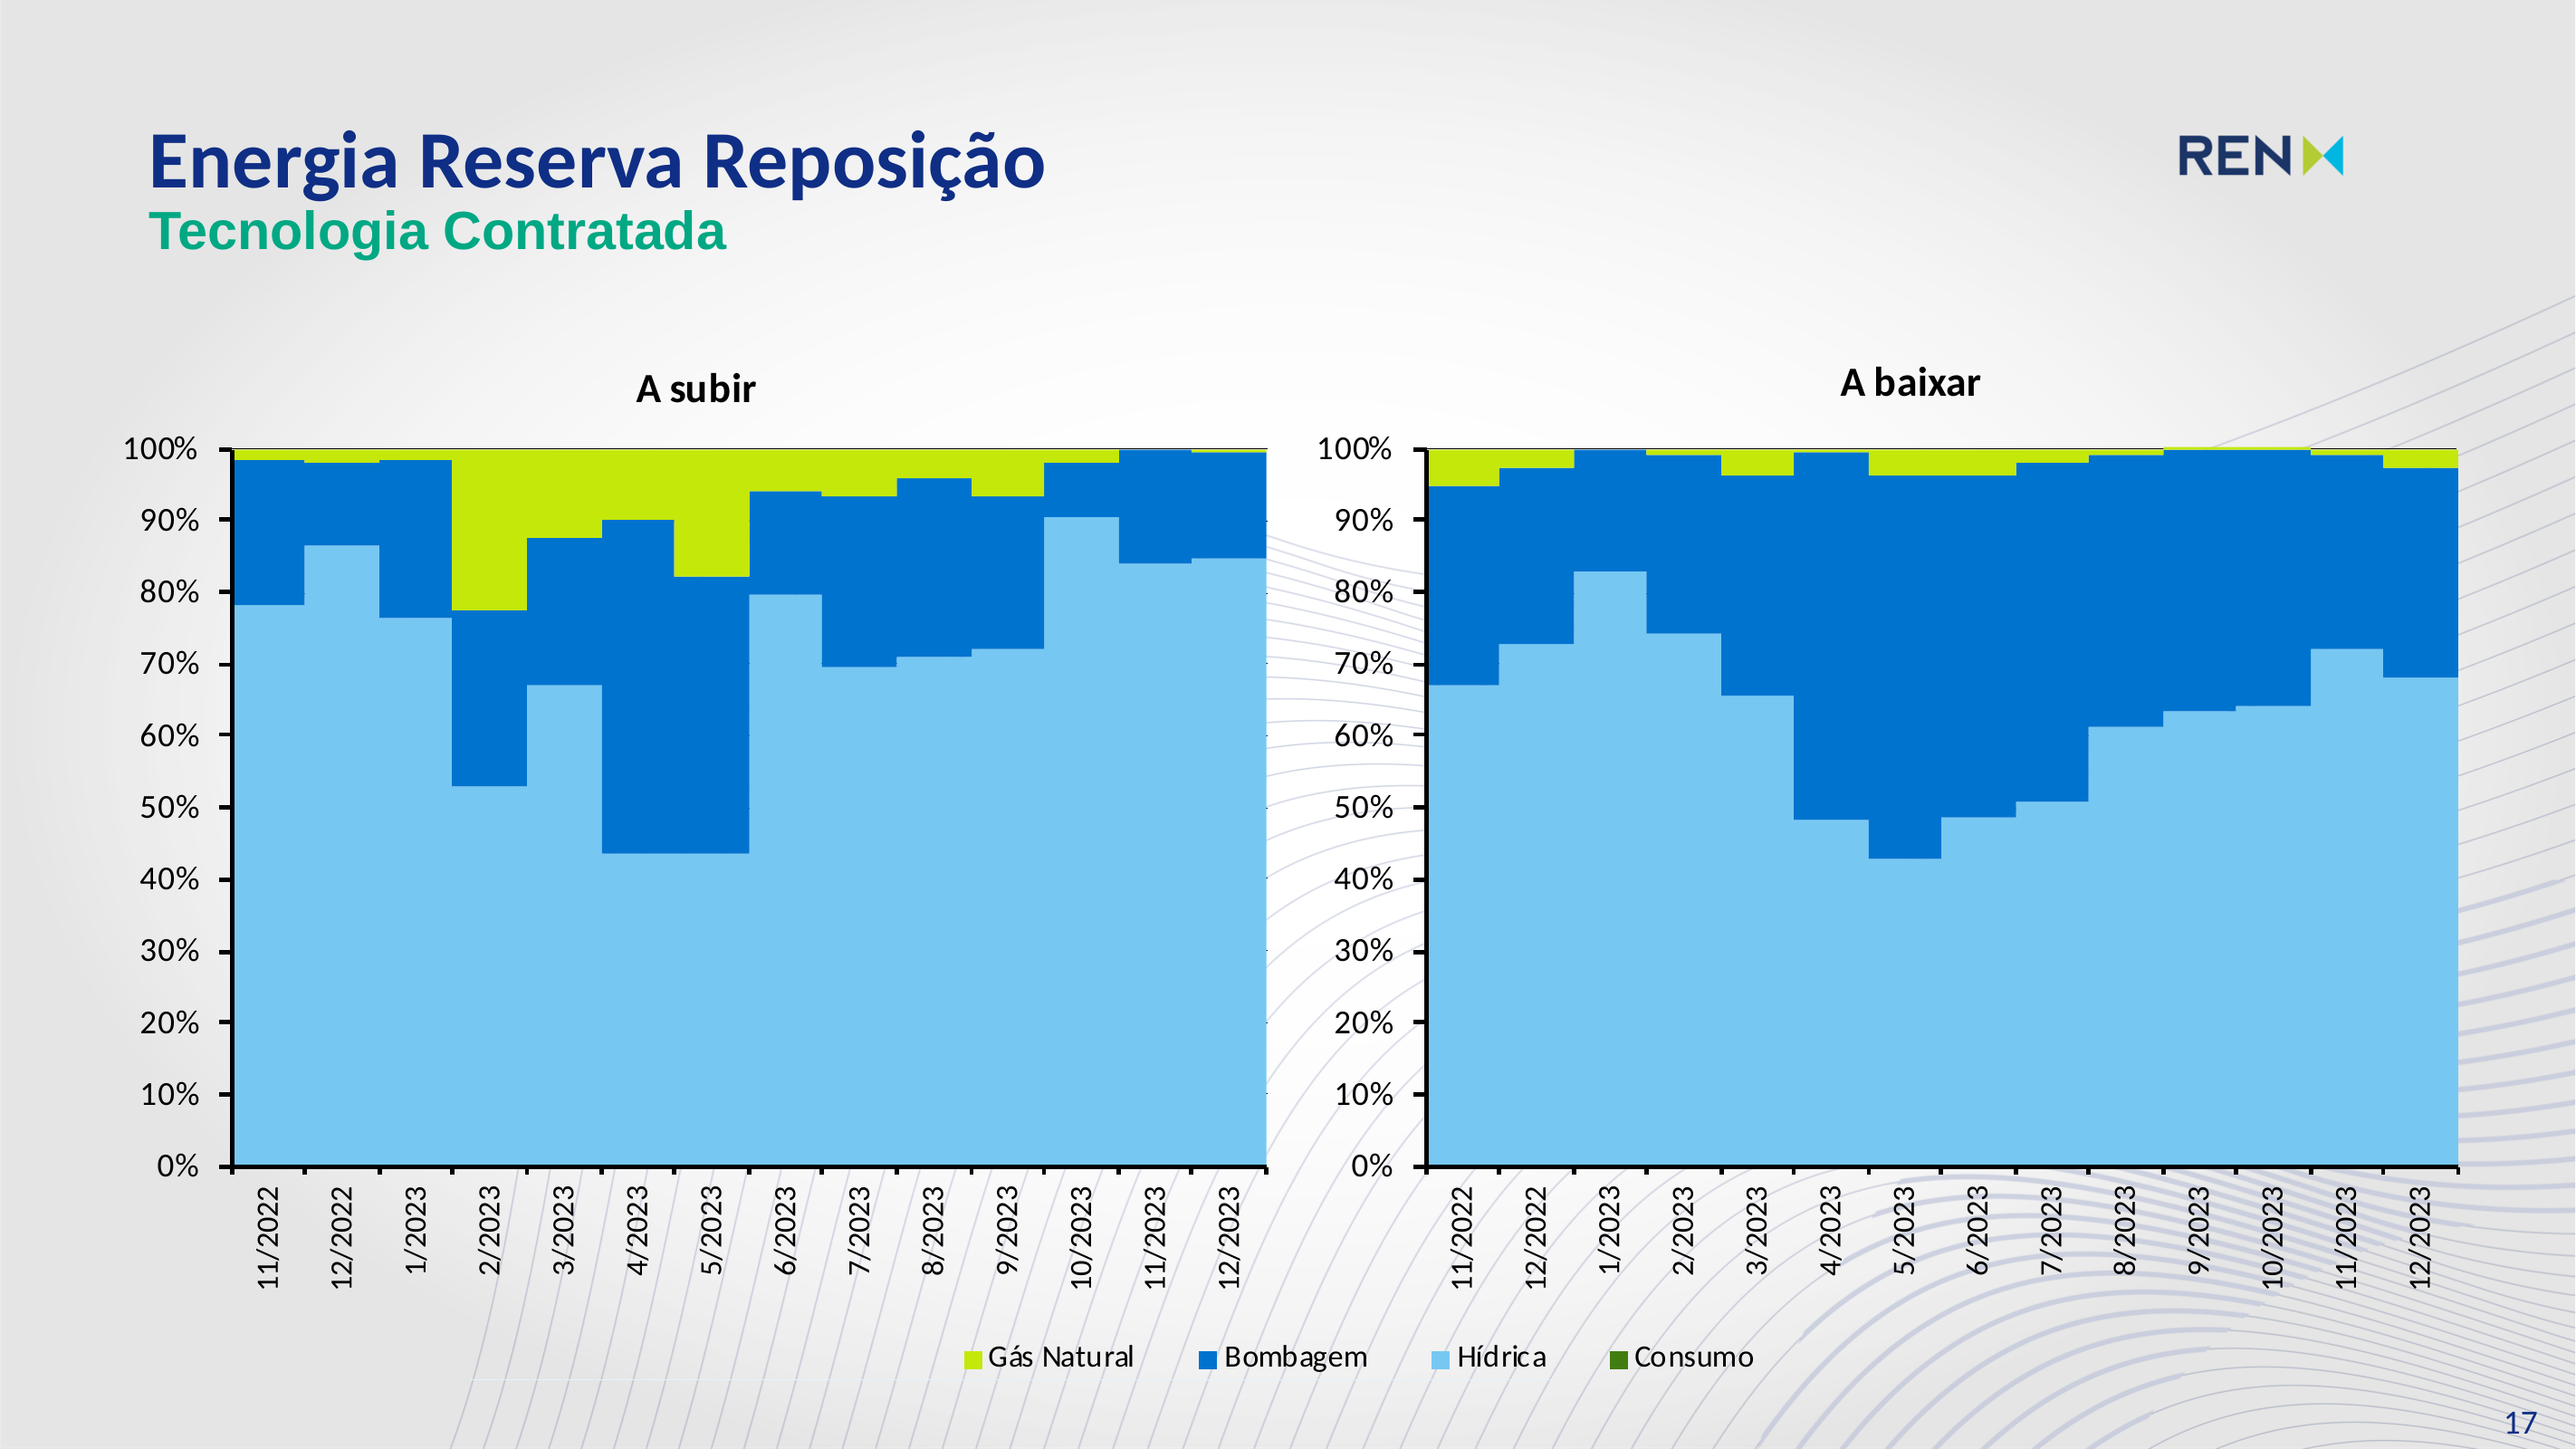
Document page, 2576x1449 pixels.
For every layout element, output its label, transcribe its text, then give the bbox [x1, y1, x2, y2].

list Energia Reserva Reposição [148, 117, 2152, 206]
picture [0, 0, 2576, 1449]
list Tecnologia Contratada [148, 203, 1319, 262]
text_box 17 [2466, 1394, 2575, 1448]
